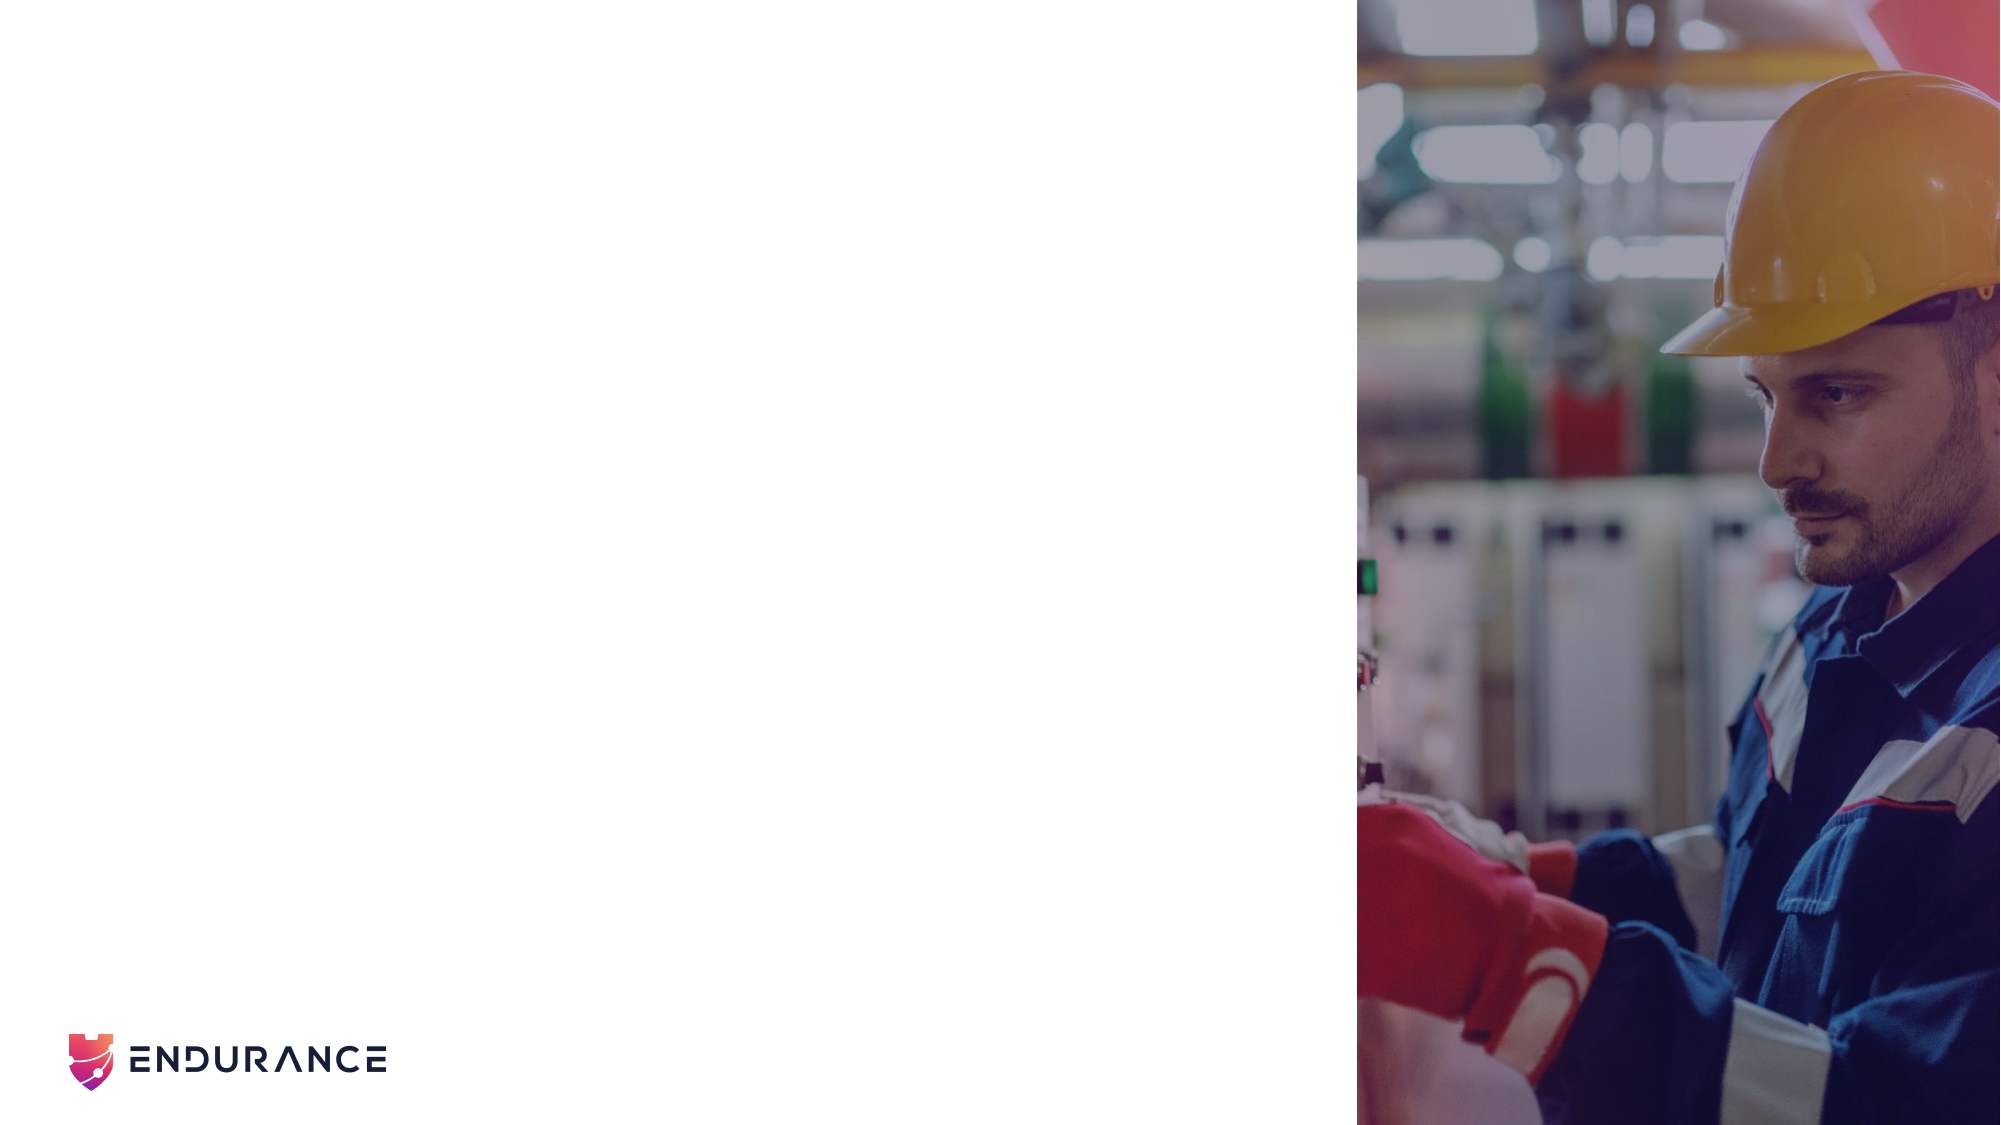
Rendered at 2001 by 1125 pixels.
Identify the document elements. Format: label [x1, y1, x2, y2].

picture [69, 1034, 386, 1091]
picture [1357, 0, 2000, 1125]
